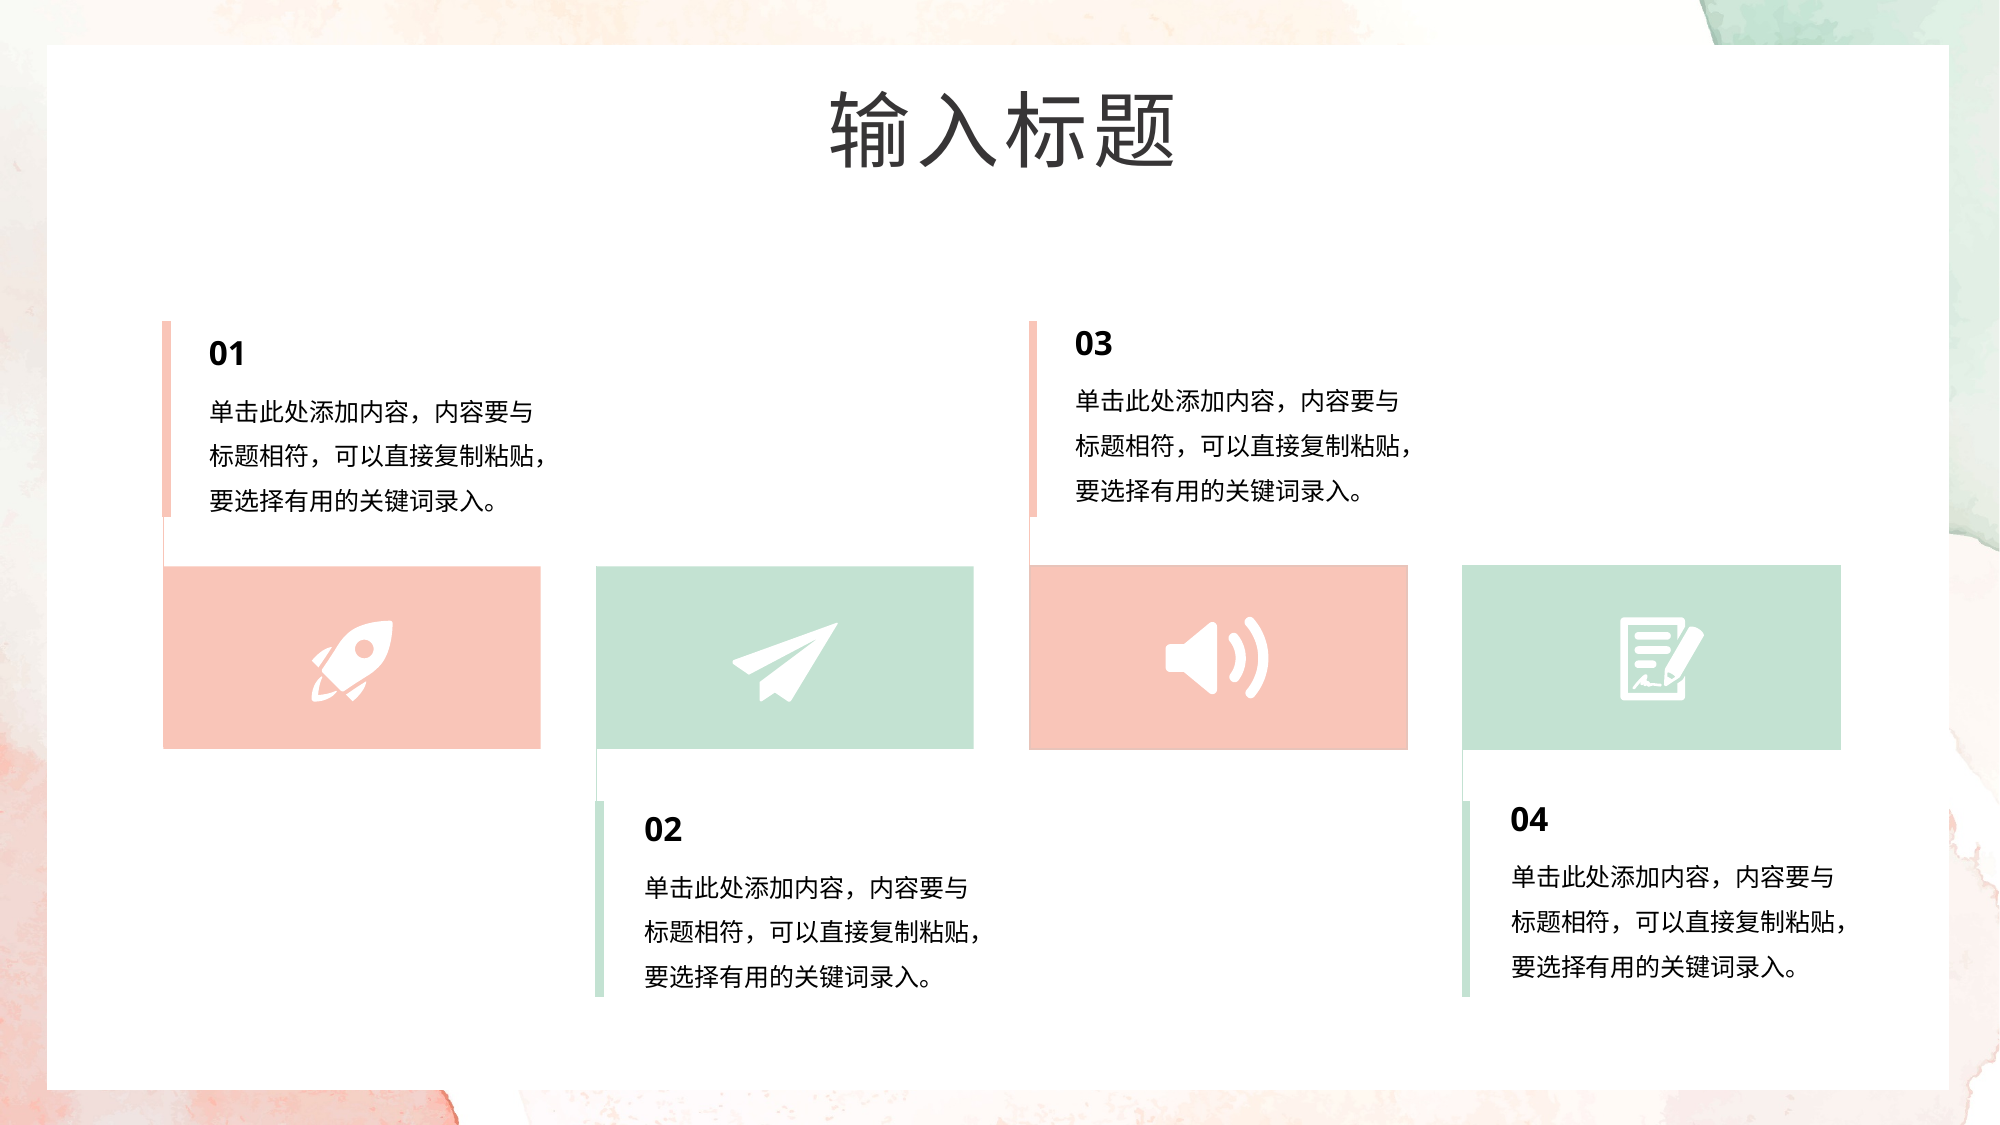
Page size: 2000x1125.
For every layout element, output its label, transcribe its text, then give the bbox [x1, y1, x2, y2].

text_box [596, 750, 603, 996]
picture [0, 0, 2000, 1125]
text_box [1075, 322, 1407, 553]
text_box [163, 322, 170, 566]
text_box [596, 566, 974, 750]
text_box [208, 332, 541, 512]
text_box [163, 566, 541, 750]
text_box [644, 808, 974, 989]
text_box 输入标题 [757, 71, 1247, 186]
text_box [1510, 798, 1840, 1029]
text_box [1029, 566, 1407, 750]
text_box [1462, 566, 1840, 750]
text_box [1462, 750, 1470, 996]
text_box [1029, 322, 1037, 566]
